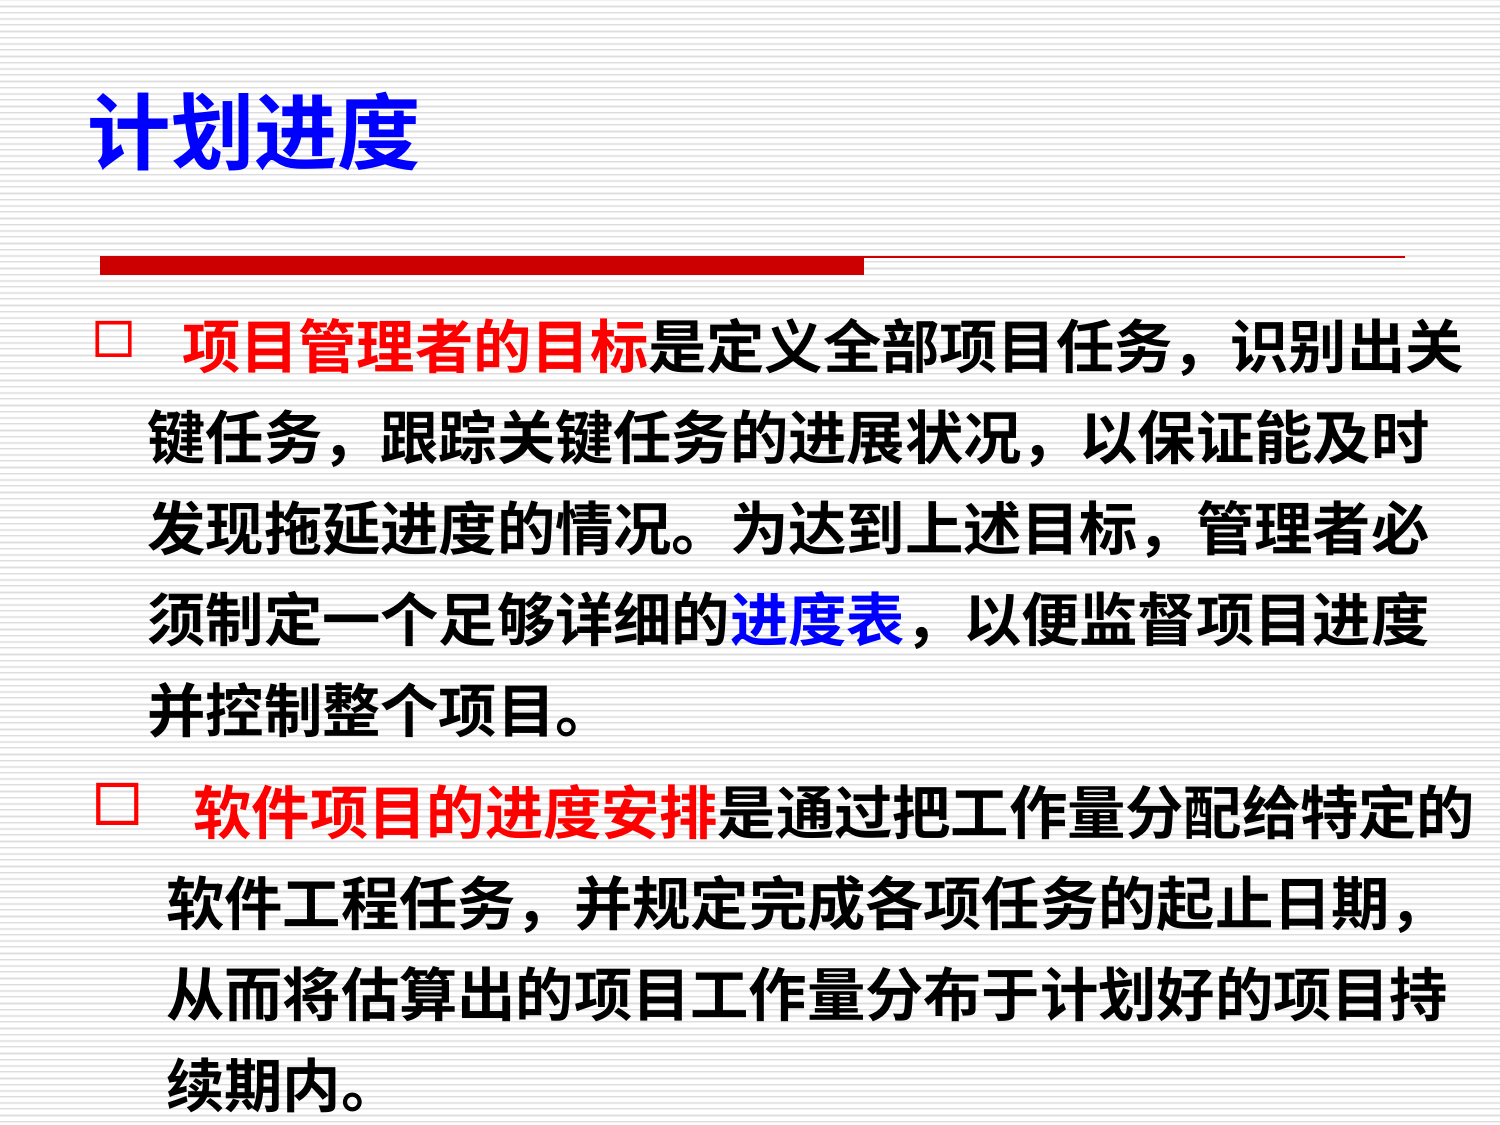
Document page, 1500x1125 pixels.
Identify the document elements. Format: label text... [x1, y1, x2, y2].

title 计划进度 [72, 45, 1348, 188]
picture [0, 0, 1500, 1125]
text_box 项目管理者的目标是定义全部项目任务，识别出关键任务，跟踪关键任务的进展状况，以保证能及时发现拖延进度的情况。为达到上述目标，管理者必须制定一个足够详细的进度表，以便监督项目进度并控制整个项目。 软件项目的进度安排是通过把工作量分配给特定的软件工程任务，并规定完成各项任务的起止日期，从而将估算出的项目工作量分布于计划好的项目持续期内。 [76, 281, 1496, 1125]
